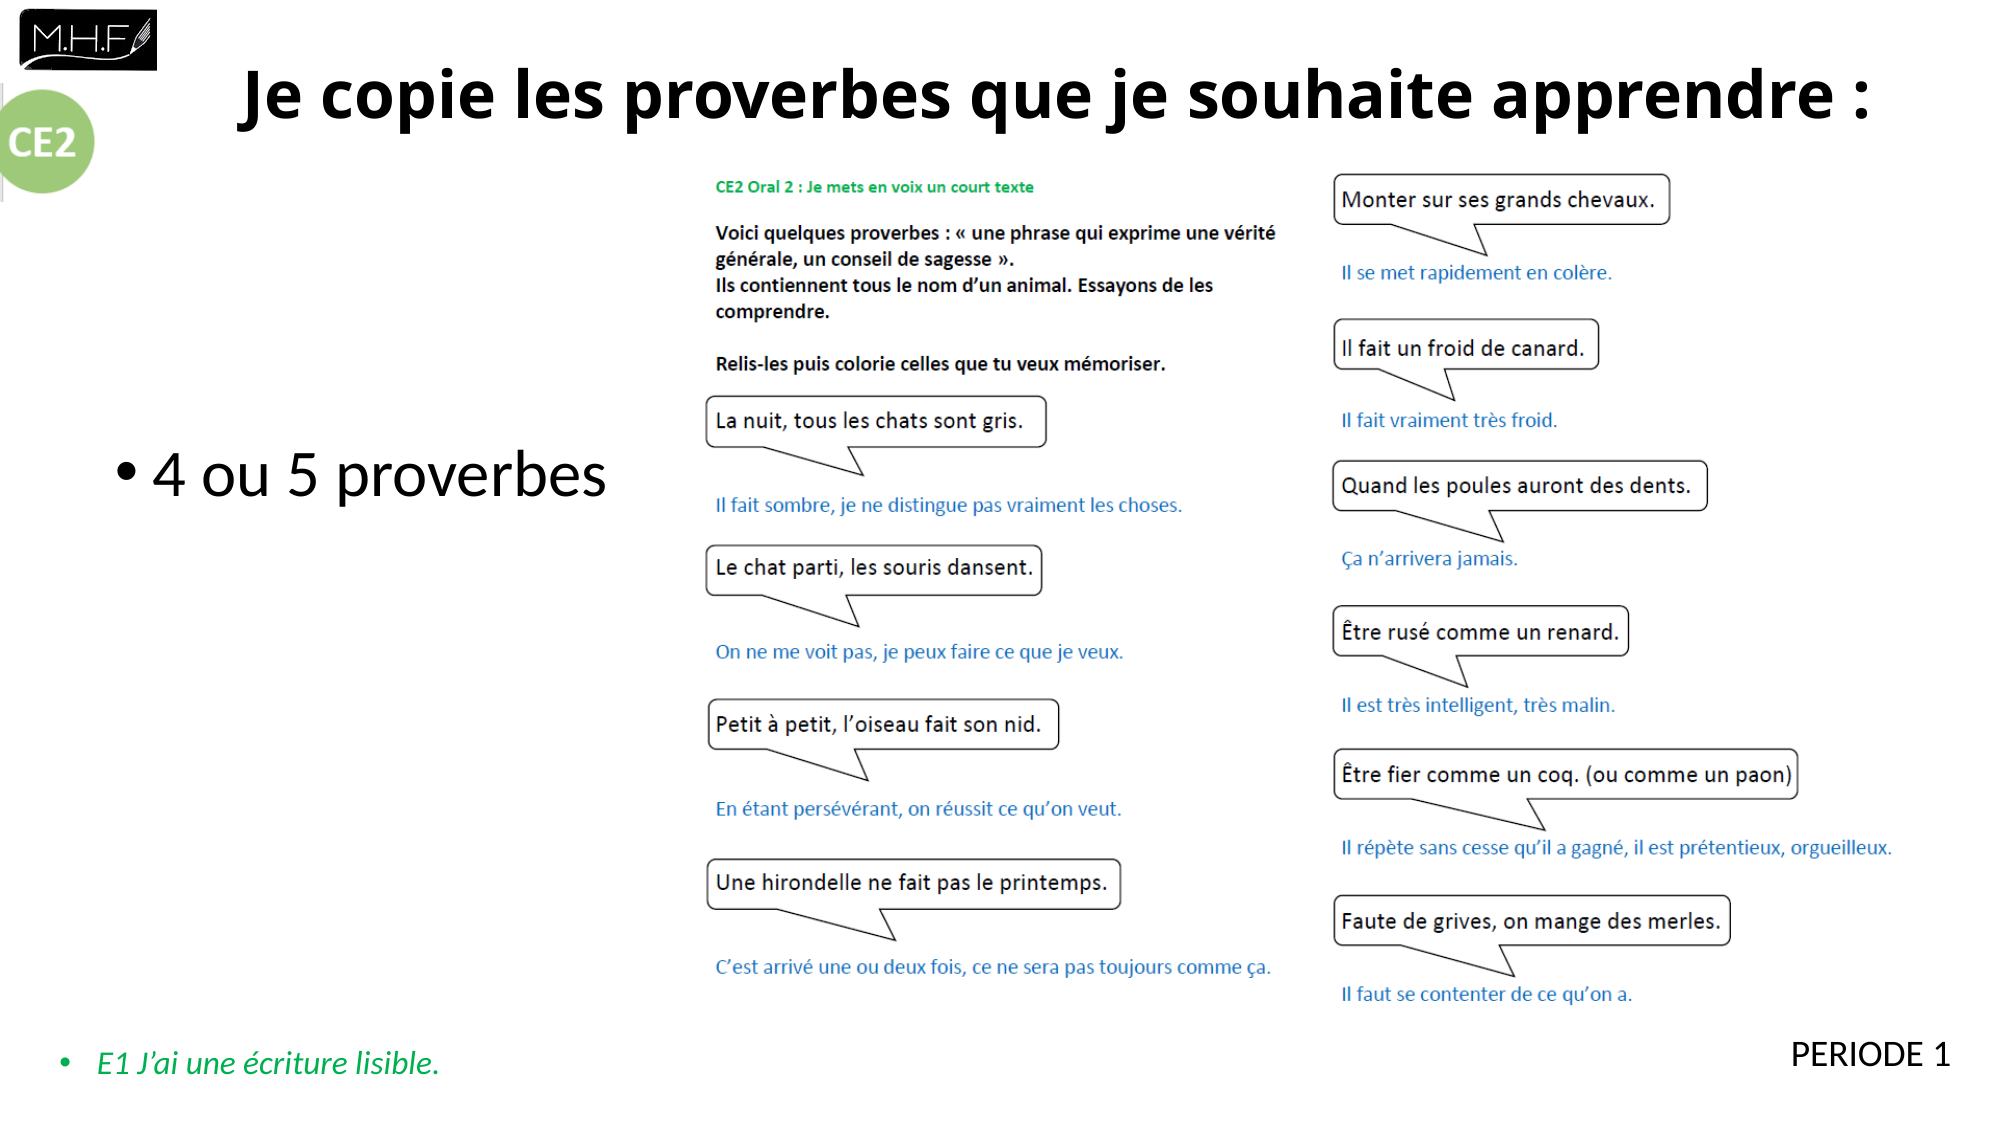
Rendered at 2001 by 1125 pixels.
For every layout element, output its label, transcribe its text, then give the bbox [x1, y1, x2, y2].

picture [695, 158, 1912, 1022]
text_box E1 J’ai une écriture lisible. [44, 1038, 1346, 1092]
picture [0, 82, 101, 202]
text_box PERIODE 1 [1362, 1021, 1967, 1082]
picture [16, 7, 157, 74]
title Je copie les proverbes que je souhaite apprendre : [227, 27, 1912, 246]
list 4 ou 5 proverbes [100, 382, 695, 556]
